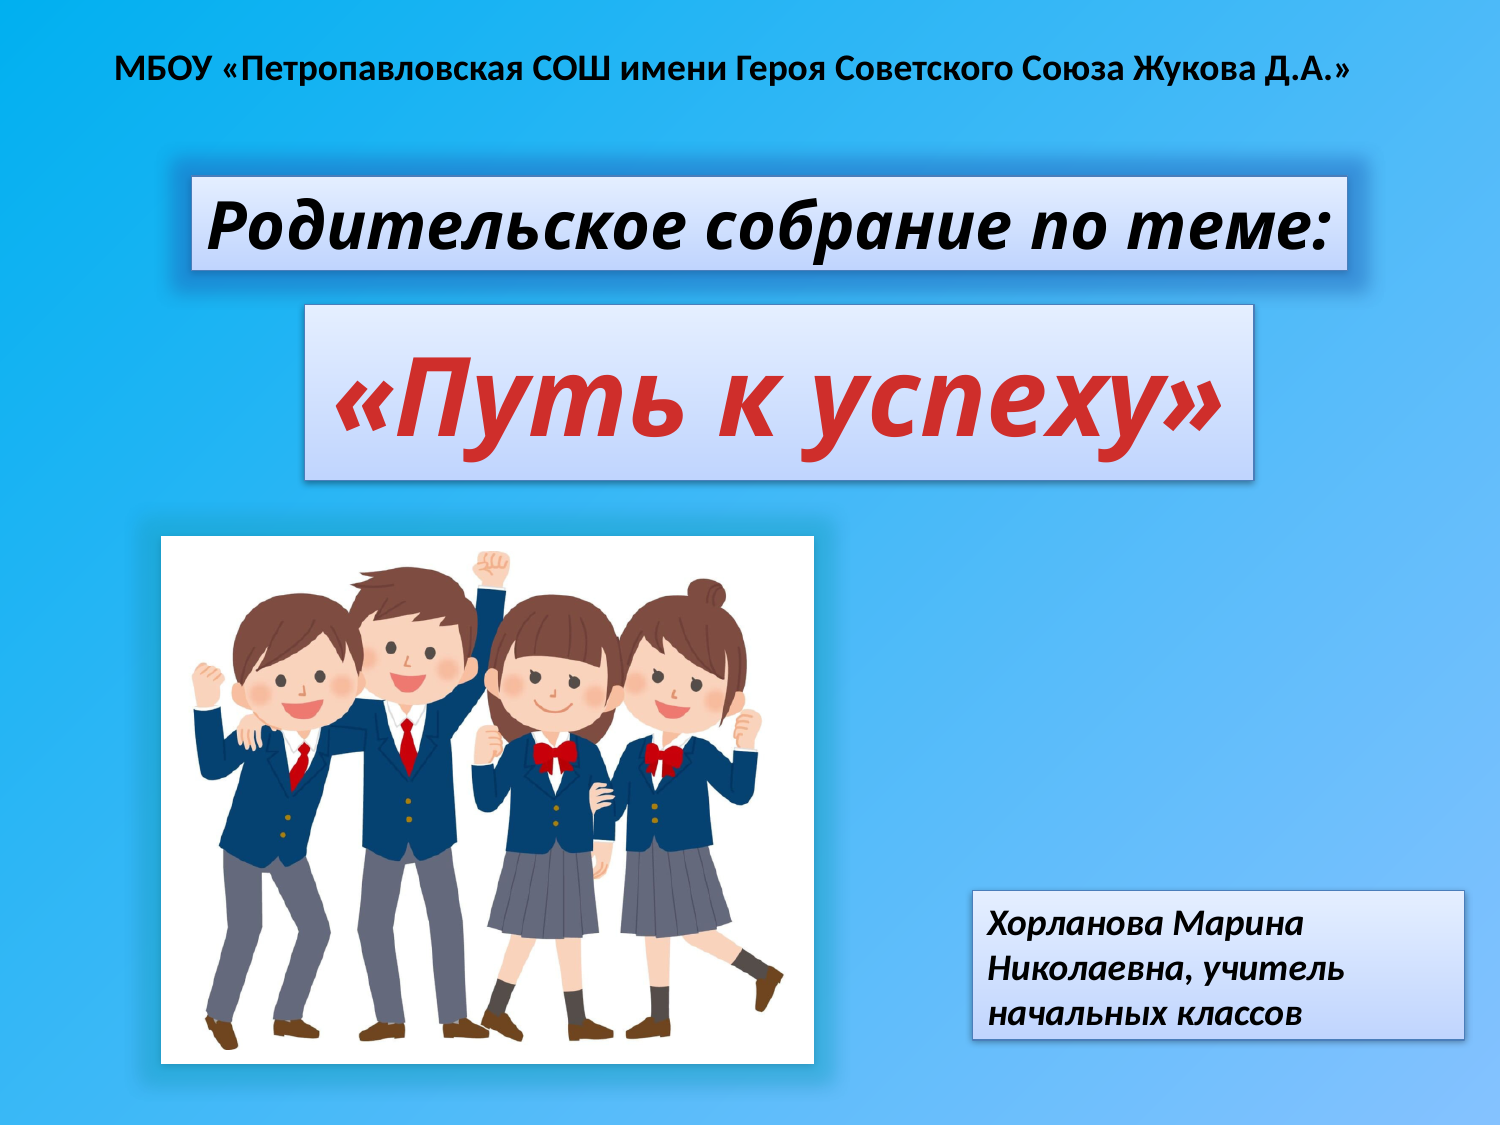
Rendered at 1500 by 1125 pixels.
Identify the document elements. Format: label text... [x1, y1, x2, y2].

picture [175, 550, 801, 1050]
text_box Хорланова Марина Николаевна, учитель начальных классов [972, 890, 1465, 1041]
text_box Родительское собрание по теме: [191, 175, 1348, 271]
title «Путь к успеху» [304, 304, 1255, 481]
text_box МБОУ «Петропавловская СОШ имени Героя Советского Союза Жукова Д.А.» [98, 35, 1370, 141]
